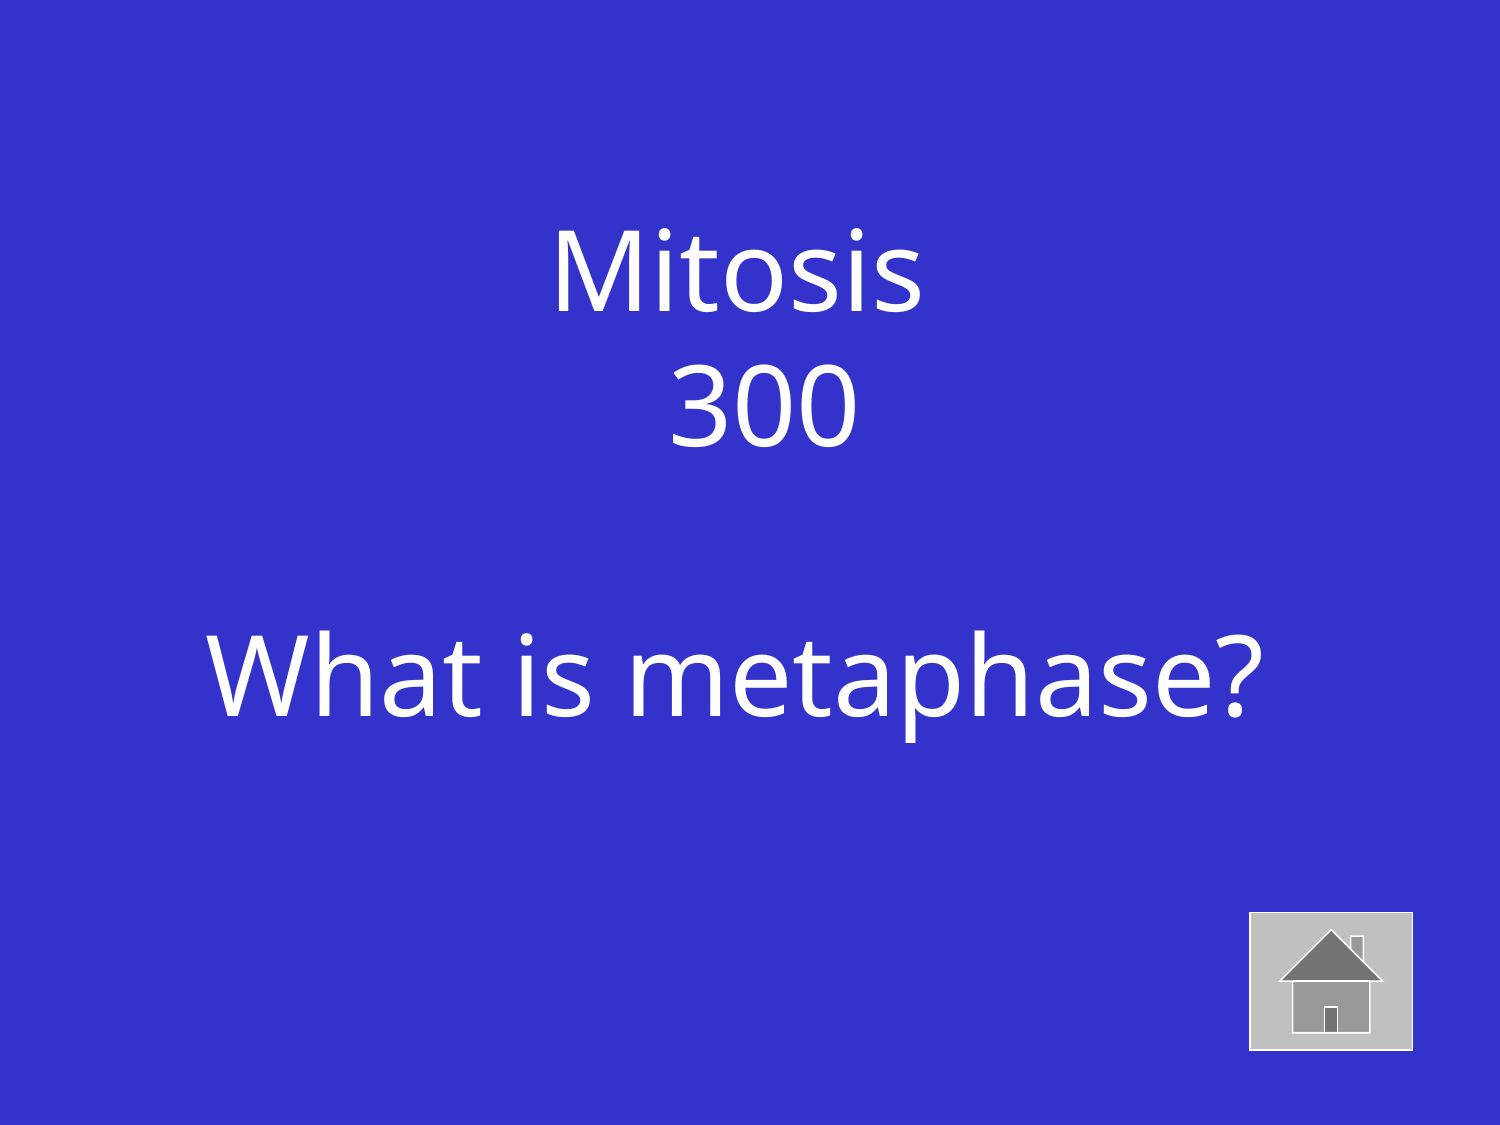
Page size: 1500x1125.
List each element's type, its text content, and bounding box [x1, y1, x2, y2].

title Mitosis 300 What is metaphase? [112, 374, 1388, 563]
text_box [1249, 912, 1413, 1050]
